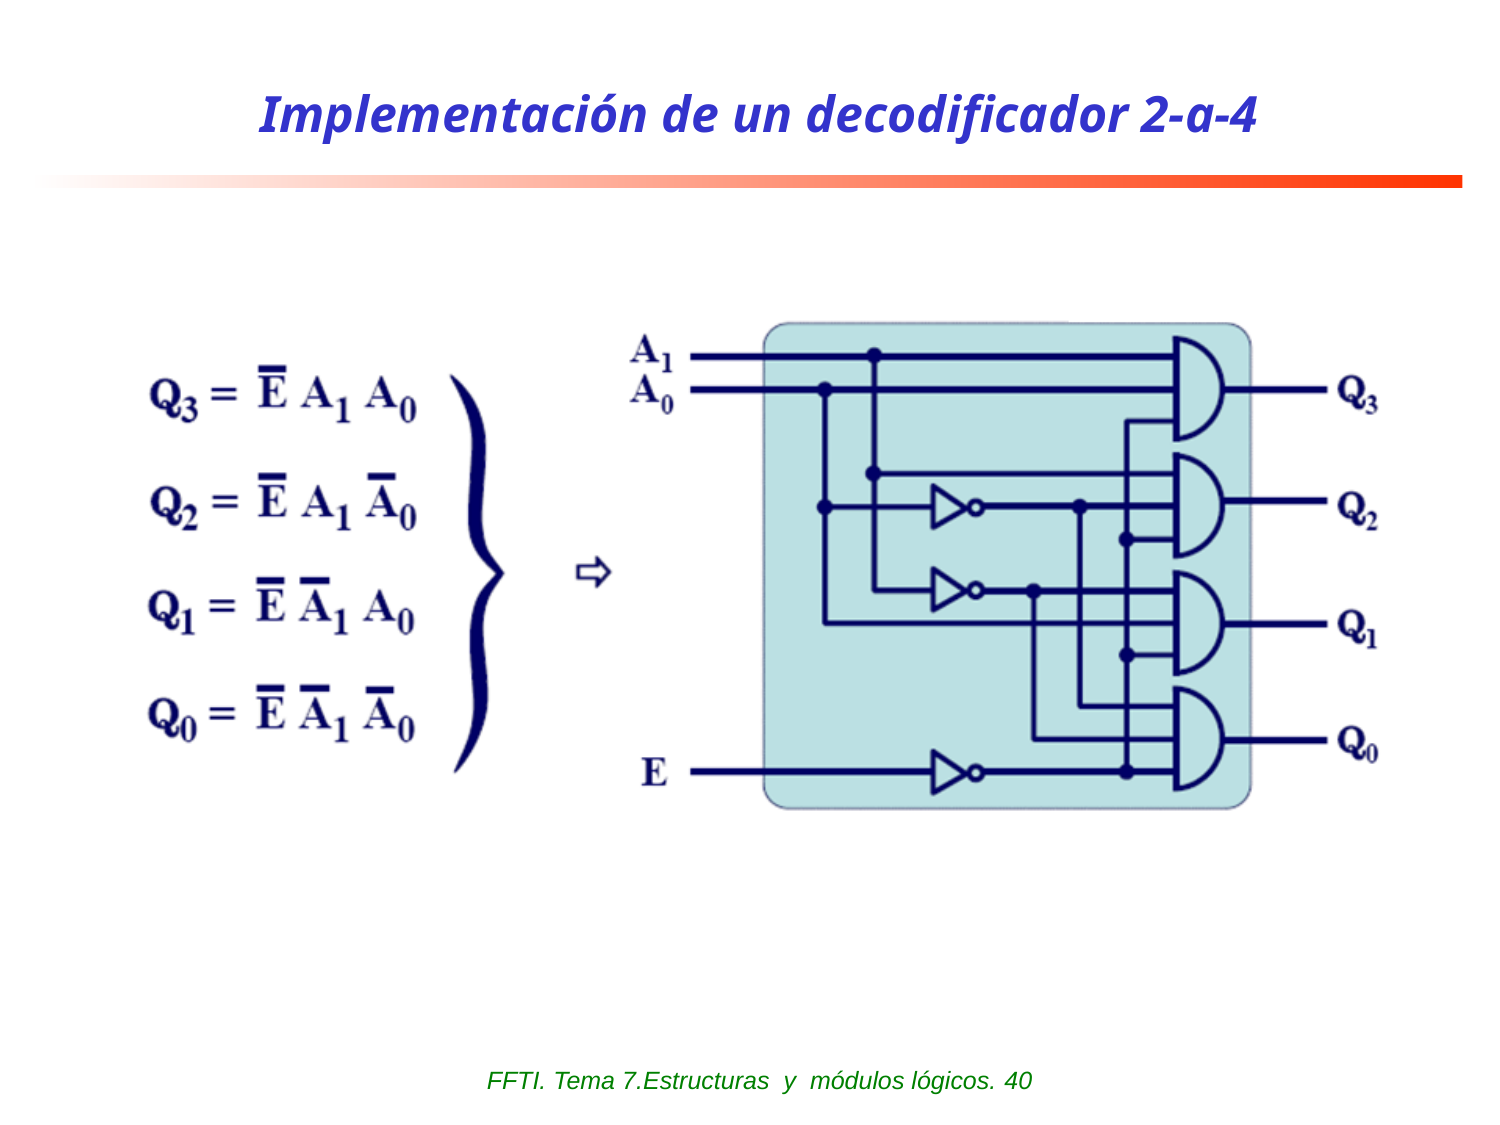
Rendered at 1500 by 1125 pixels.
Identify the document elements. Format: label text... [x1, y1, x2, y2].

footer FFTI. Tema 7.Estructuras y módulos lógicos. 40 [68, 1056, 1451, 1103]
title Implementación de un decodificador 2-a-4 [68, 49, 1451, 176]
picture [109, 310, 1391, 815]
